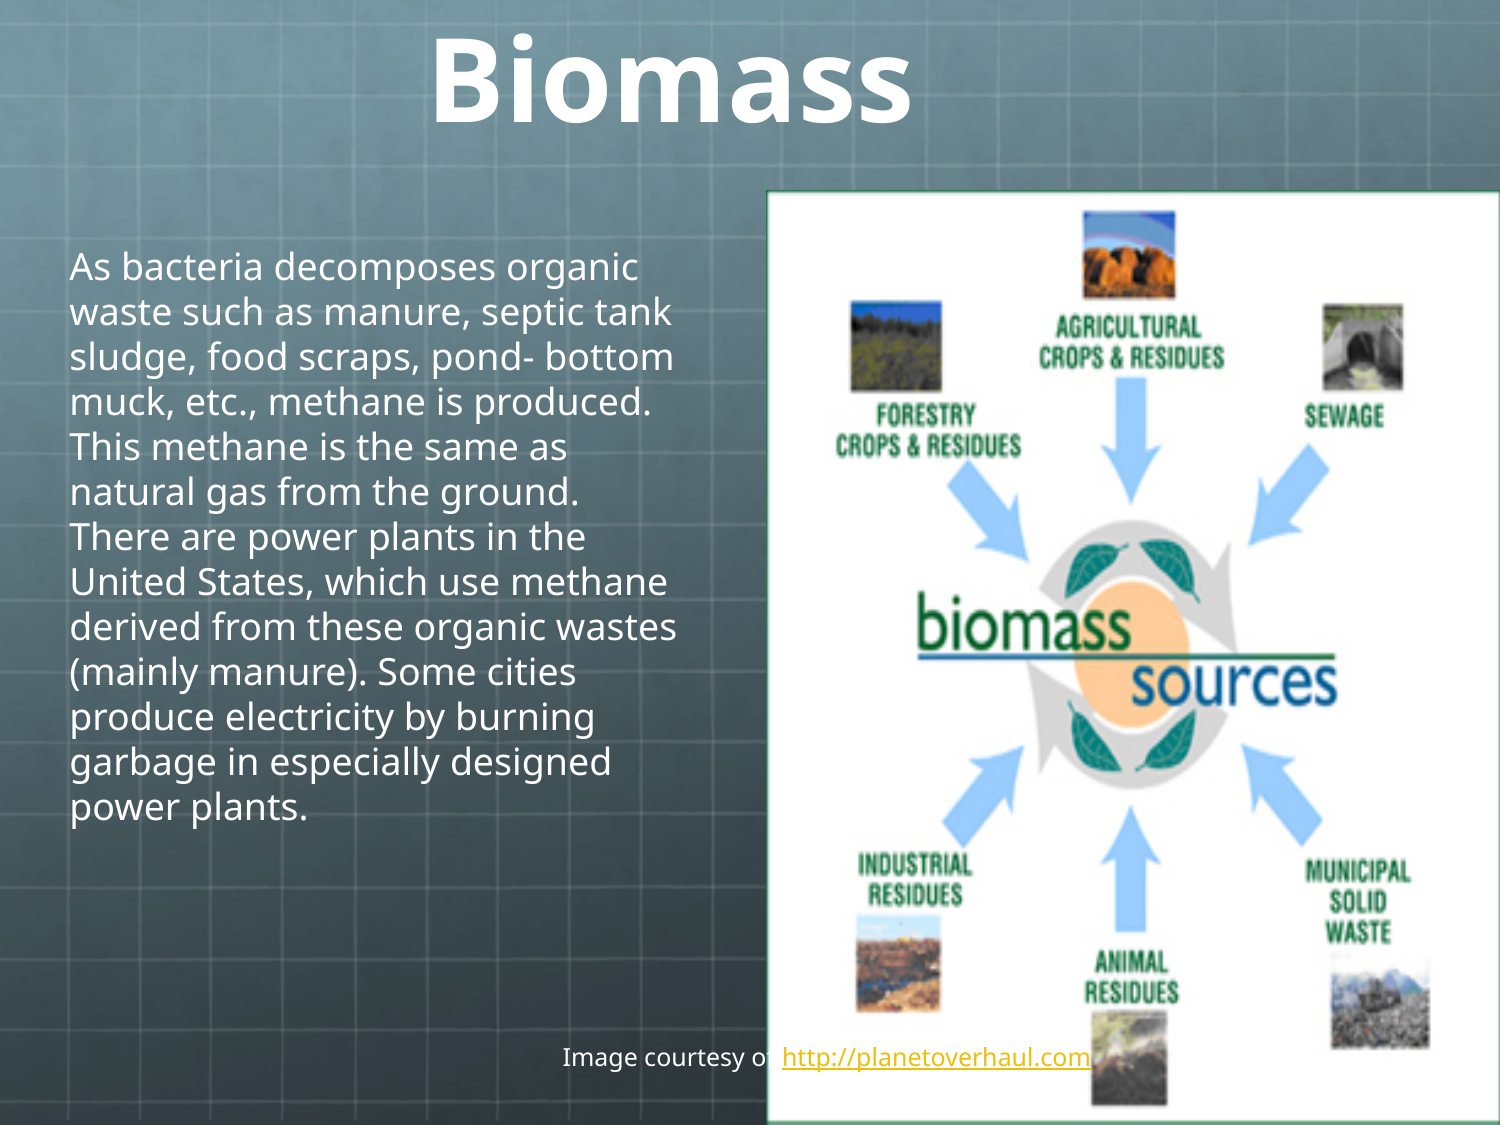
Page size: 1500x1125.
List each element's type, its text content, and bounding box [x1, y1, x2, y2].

picture [0, 0, 1500, 1125]
text_box As bacteria decomposes organic waste such as manure, septic tank sludge, food scraps, pond- bottom muck, etc., methane is produced. This methane is the same as natural gas from the ground. There are power plants in the United States, which use methane derived from these organic wastes (mainly manure). Some cities produce electricity by burning garbage in especially designed power plants. [54, 235, 395, 836]
title Biomass [296, 0, 1045, 152]
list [423, 189, 1500, 1125]
